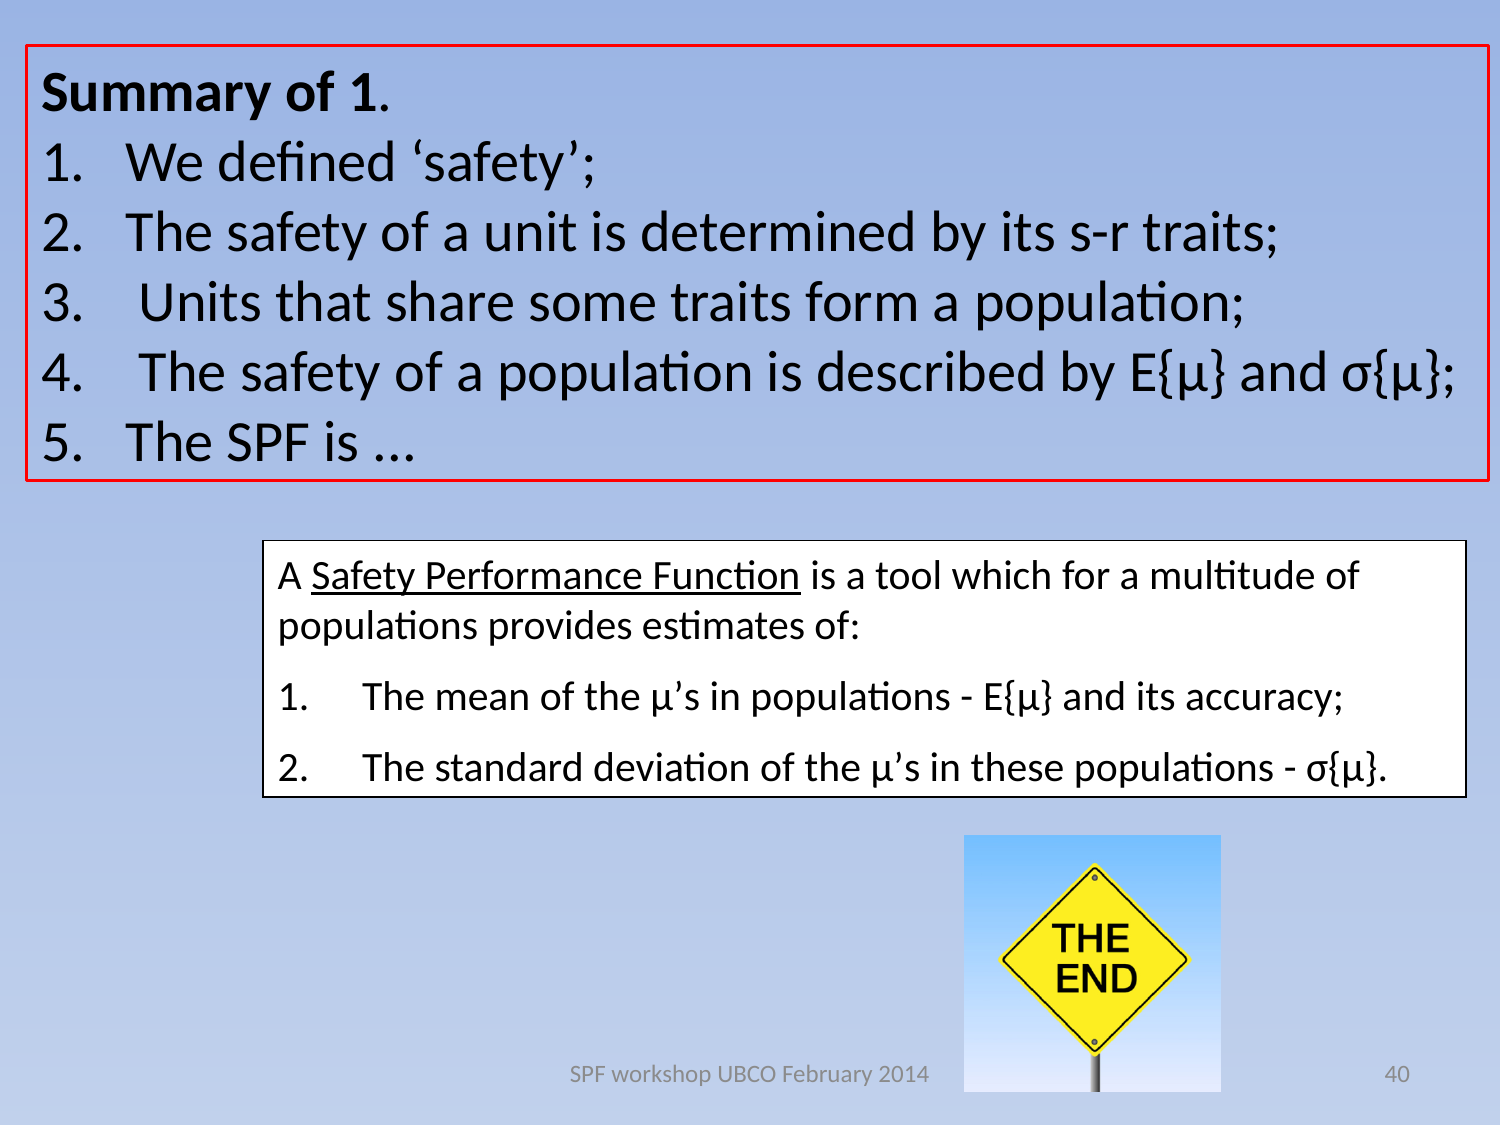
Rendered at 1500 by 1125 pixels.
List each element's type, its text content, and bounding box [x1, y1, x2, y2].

text_box Summary of 1. We defined ‘safety’; The safety of a unit is determined by its s-r traits; Units that share some traits form a population; The safety of a population is described by E{μ} and σ{μ}; The SPF is ... [26, 45, 1489, 481]
picture [963, 835, 1221, 1093]
text_box A Safety Performance Function is a tool which for a multitude of populations provides estimates of: The mean of the μ’s in populations - E{μ} and its accuracy; The standard deviation of the μ’s in these populations - σ{μ}. [262, 540, 1467, 798]
slide_number 40 [1074, 1042, 1425, 1103]
footer SPF workshop UBCO February 2014 [512, 1042, 988, 1103]
